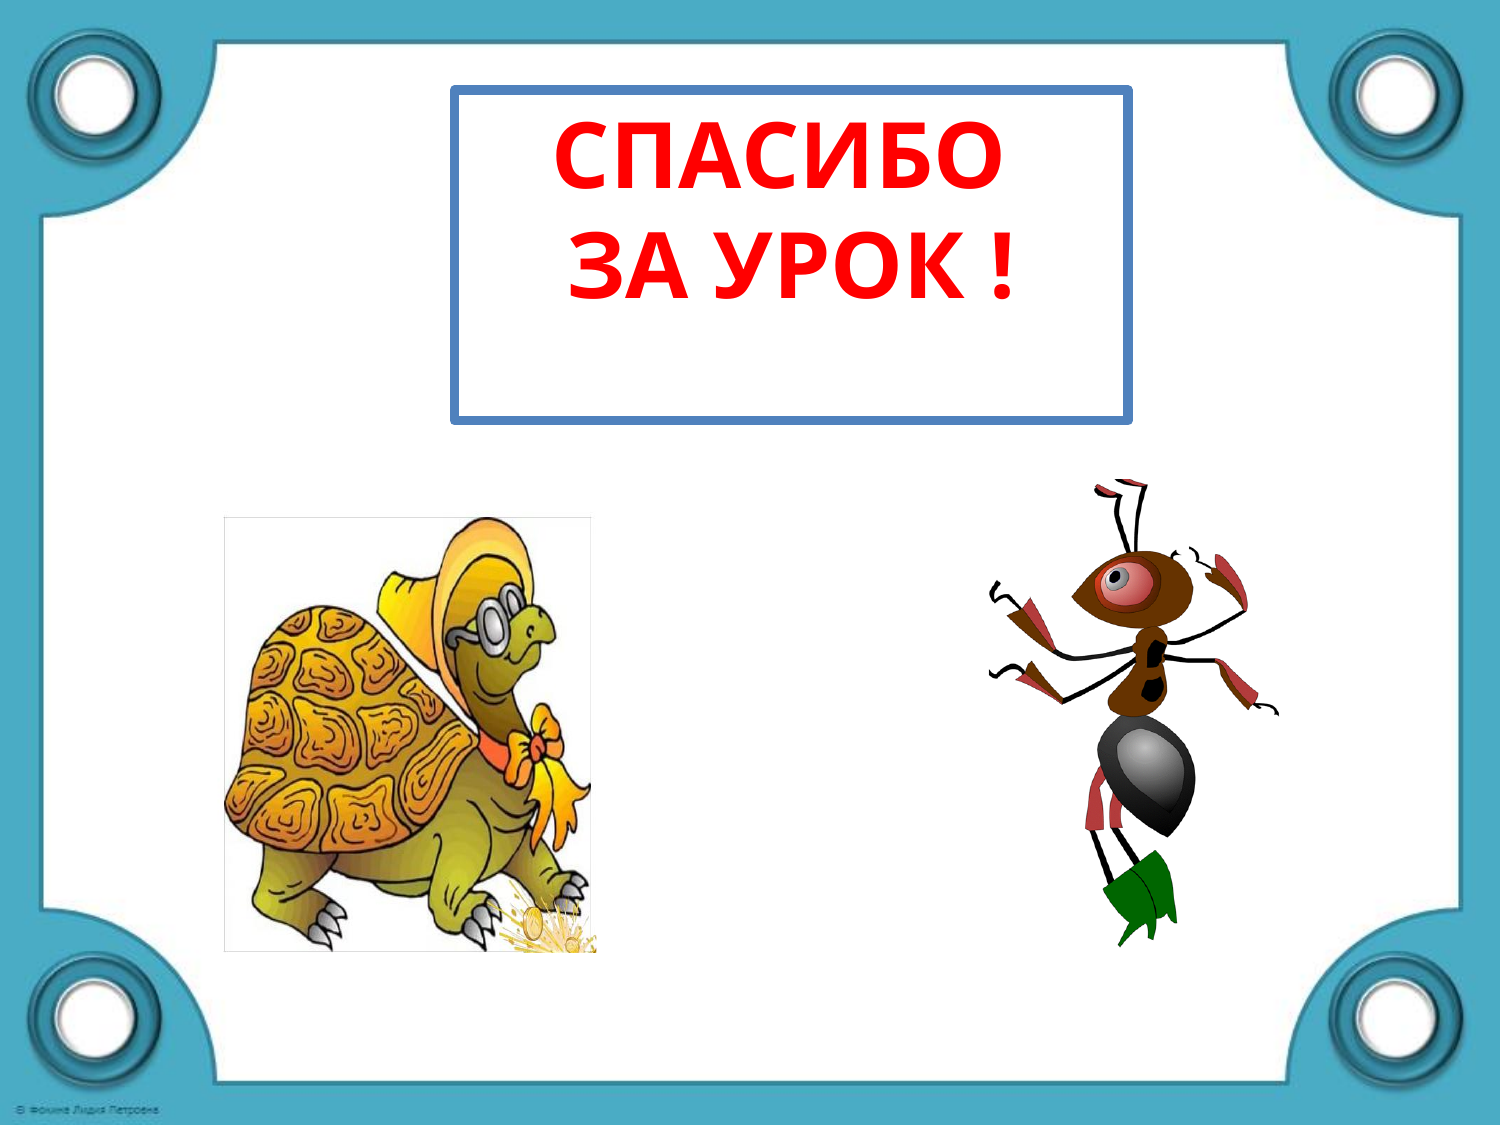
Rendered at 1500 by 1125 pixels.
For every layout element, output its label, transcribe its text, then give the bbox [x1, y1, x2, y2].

picture [0, 0, 1500, 1125]
title СПАСИБО ЗА УРОК ! [454, 90, 1128, 421]
